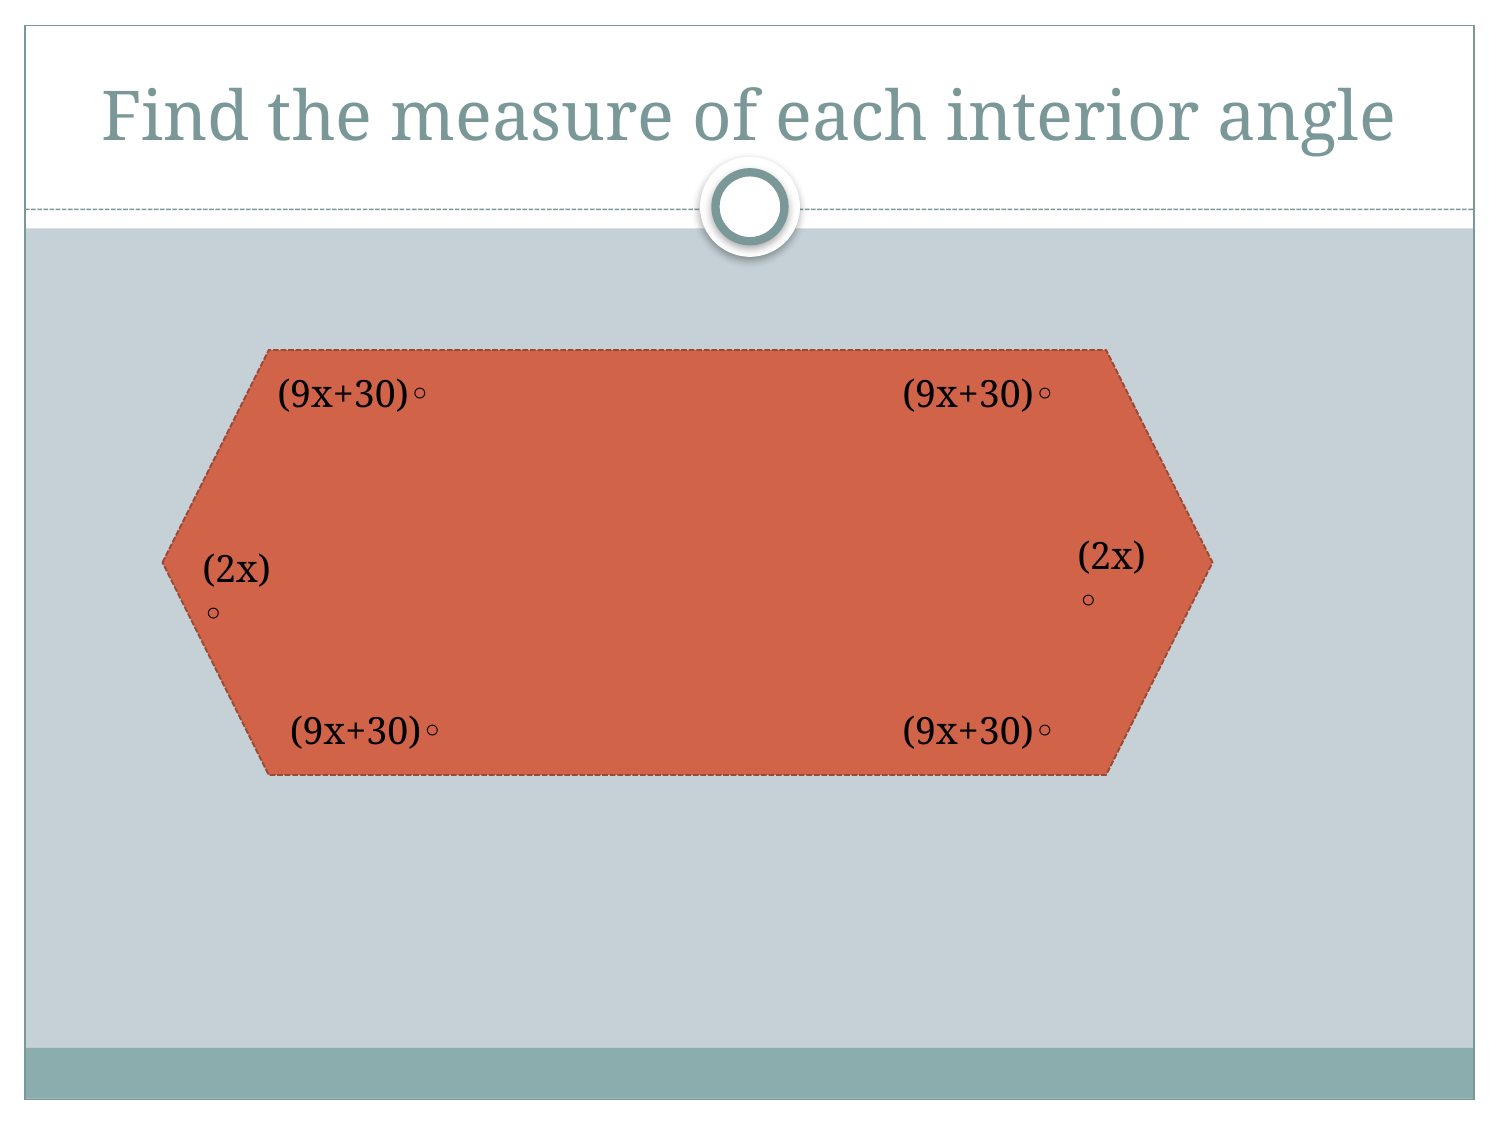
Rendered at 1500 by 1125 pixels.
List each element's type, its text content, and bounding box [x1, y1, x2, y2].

text_box (2x)◦ [1062, 524, 1175, 630]
text_box (9x+30)◦ [275, 699, 550, 760]
text_box [161, 349, 1214, 776]
text_box (9x+30)◦ [887, 699, 1163, 760]
text_box (2x)◦ [187, 537, 300, 643]
title Find the measure of each interior angle [49, 37, 1450, 162]
text_box (9x+30)◦ [887, 362, 1163, 423]
text_box (9x+30)◦ [262, 362, 538, 423]
